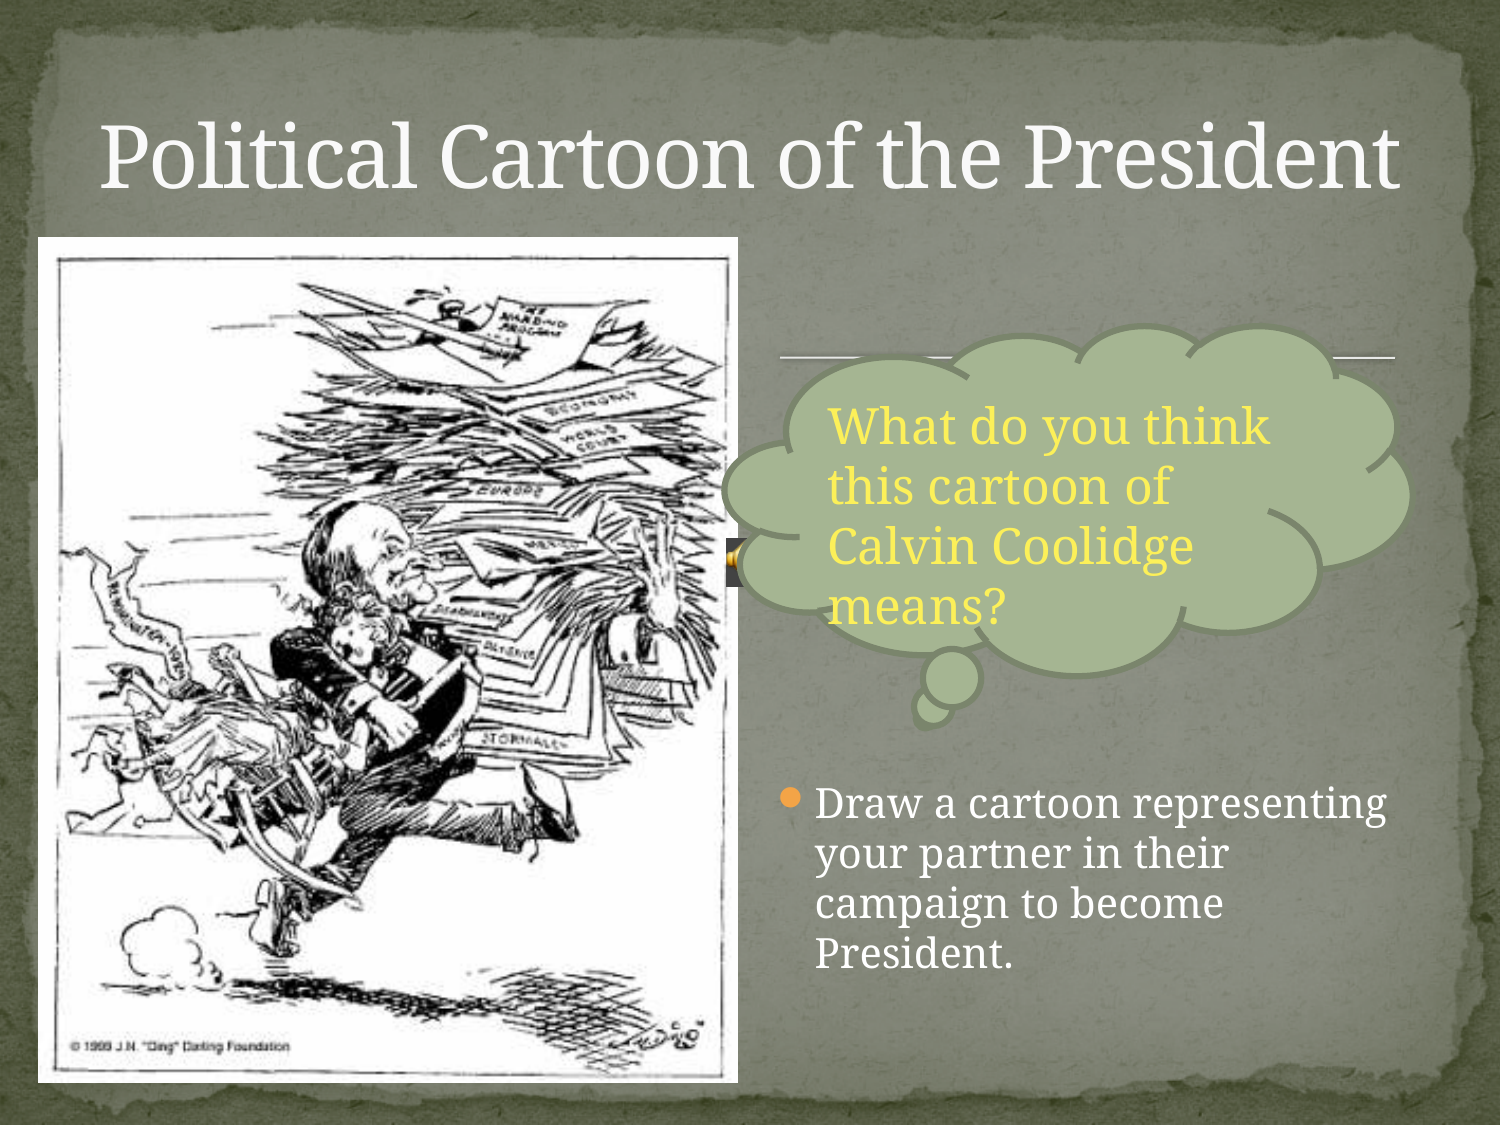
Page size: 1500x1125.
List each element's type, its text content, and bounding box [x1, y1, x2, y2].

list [40, 239, 737, 1082]
list Draw a cartoon representing your partner in their campaign to become President. [762, 650, 1425, 988]
text_box [849, 824, 1200, 886]
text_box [726, 326, 1413, 676]
title Political Cartoon of the President [74, 25, 1425, 213]
